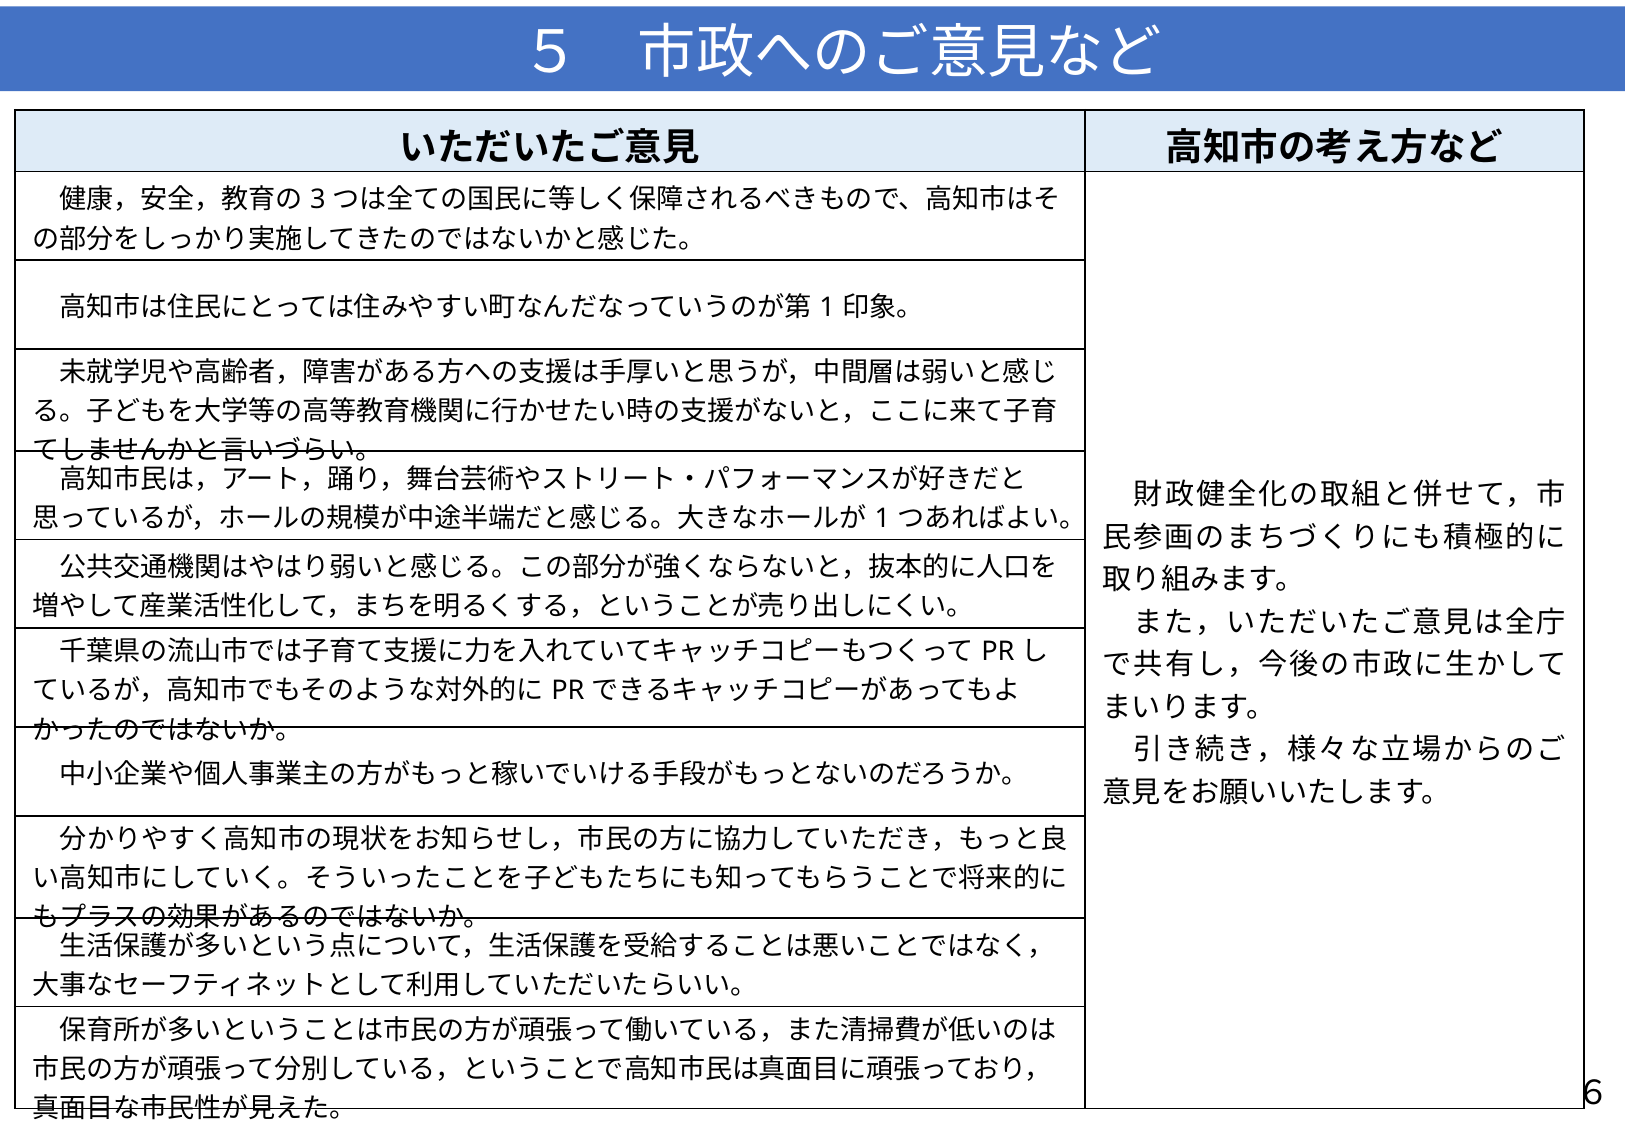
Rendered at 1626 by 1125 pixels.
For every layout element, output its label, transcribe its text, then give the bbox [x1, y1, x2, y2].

text_box ６ [1259, 1061, 1625, 1122]
table_cell 保育所が多いということは市民の方が頑張って働いている，また清掃費が低いのは市民の方が頑張って分別している，ということで高知市民は真面目に頑張っており，真面目な市民性が見えた。 [16, 1007, 1084, 1108]
table_cell 公共交通機関はやはり弱いと感じる。この部分が強くならないと，抜本的に人口を増やして産業活性化して，まちを明るくする，ということが売り出しにくい。 [16, 540, 1084, 627]
table_cell 高知市民は，アート，踊り，舞台芸術やストリート・パフォーマンスが好きだと思っているが，ホールの規模が中途半端だと感じる。大きなホールが1つあればよい。 [16, 452, 1084, 539]
table_cell 高知市は住民にとっては住みやすい町なんだなっていうのが第1印象。 [16, 261, 1084, 348]
table_cell 分かりやすく高知市の現状をお知らせし，市民の方に協力していただき，もっと良い高知市にしていく。そういったことを子どもたちにも知ってもらうことで将来的にもプラスの効果があるのではないか。 [16, 817, 1084, 917]
table_cell 生活保護が多いという点について，生活保護を受給することは悪いことではなく，大事なセーフティネットとして利用していただいたらいい。 [16, 919, 1084, 1006]
table_header 高知市の考え方など [1086, 111, 1583, 171]
table_cell 千葉県の流山市では子育て支援に力を入れていてキャッチコピーもつくってPRしているが，高知市でもそのような対外的にPRできるキャッチコピーがあってもよかったのではないか。 [16, 629, 1084, 726]
table_cell 中小企業や個人事業主の方がもっと稼いでいける手段がもっとないのだろうか。 [16, 728, 1084, 815]
table_cell 健康，安全，教育の3つは全ての国民に等しく保障されるべきもので、高知市はその部分をしっかり実施してきたのではないかと感じた。 [16, 172, 1084, 259]
text_box ５ 市政へのご意見など [0, 6, 1625, 92]
table_header いただいたご意見 [16, 111, 1084, 171]
table_cell 未就学児や高齢者，障害がある方への支援は手厚いと思うが，中間層は弱いと感じる。子どもを大学等の高等教育機関に行かせたい時の支援がないと，ここに来て子育てしませんかと言いづらい。 [16, 350, 1084, 450]
table_cell 財政健全化の取組と併せて，市民参画のまちづくりにも積極的に取り組みます。 また，いただいたご意見は全庁で共有し，今後の市政に生かしてまいります。 引き続き，様々な立場からのご意見をお願いいたします。 [1086, 172, 1583, 1108]
